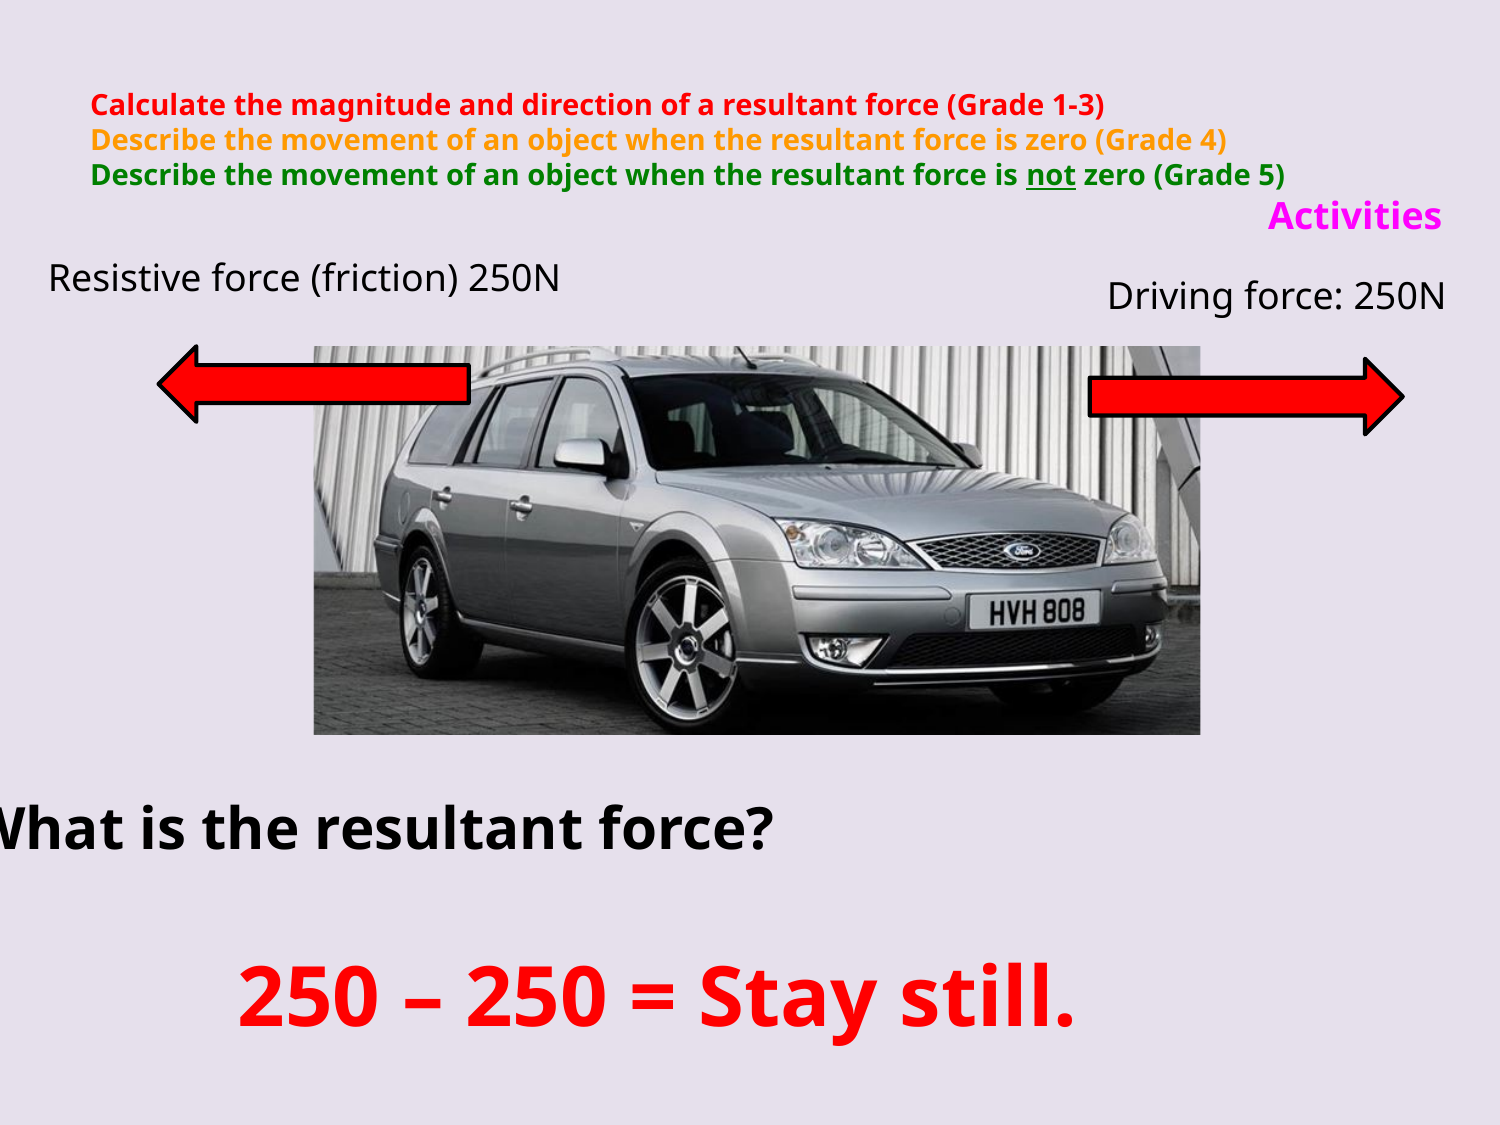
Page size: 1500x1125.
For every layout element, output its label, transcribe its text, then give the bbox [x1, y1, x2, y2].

text_box Resistive force (friction) 250N [33, 246, 577, 307]
text_box [1205, 356, 1405, 437]
text_box Activities [1253, 184, 1458, 245]
text_box [156, 344, 308, 424]
text_box What is the resultant force? [0, 783, 790, 869]
text_box 250 – 250 = Stay still. [223, 936, 1094, 1051]
title Calculate the magnitude and direction of a resultant force (Grade 1-3) Describe the movement of an object when the resultant force is zero (Grade 4) Describe the movement of an object when the resultant force is not zero (Grade 5) [75, 45, 1425, 233]
text_box Driving force: 250N [1092, 264, 1462, 324]
picture [313, 345, 1201, 735]
